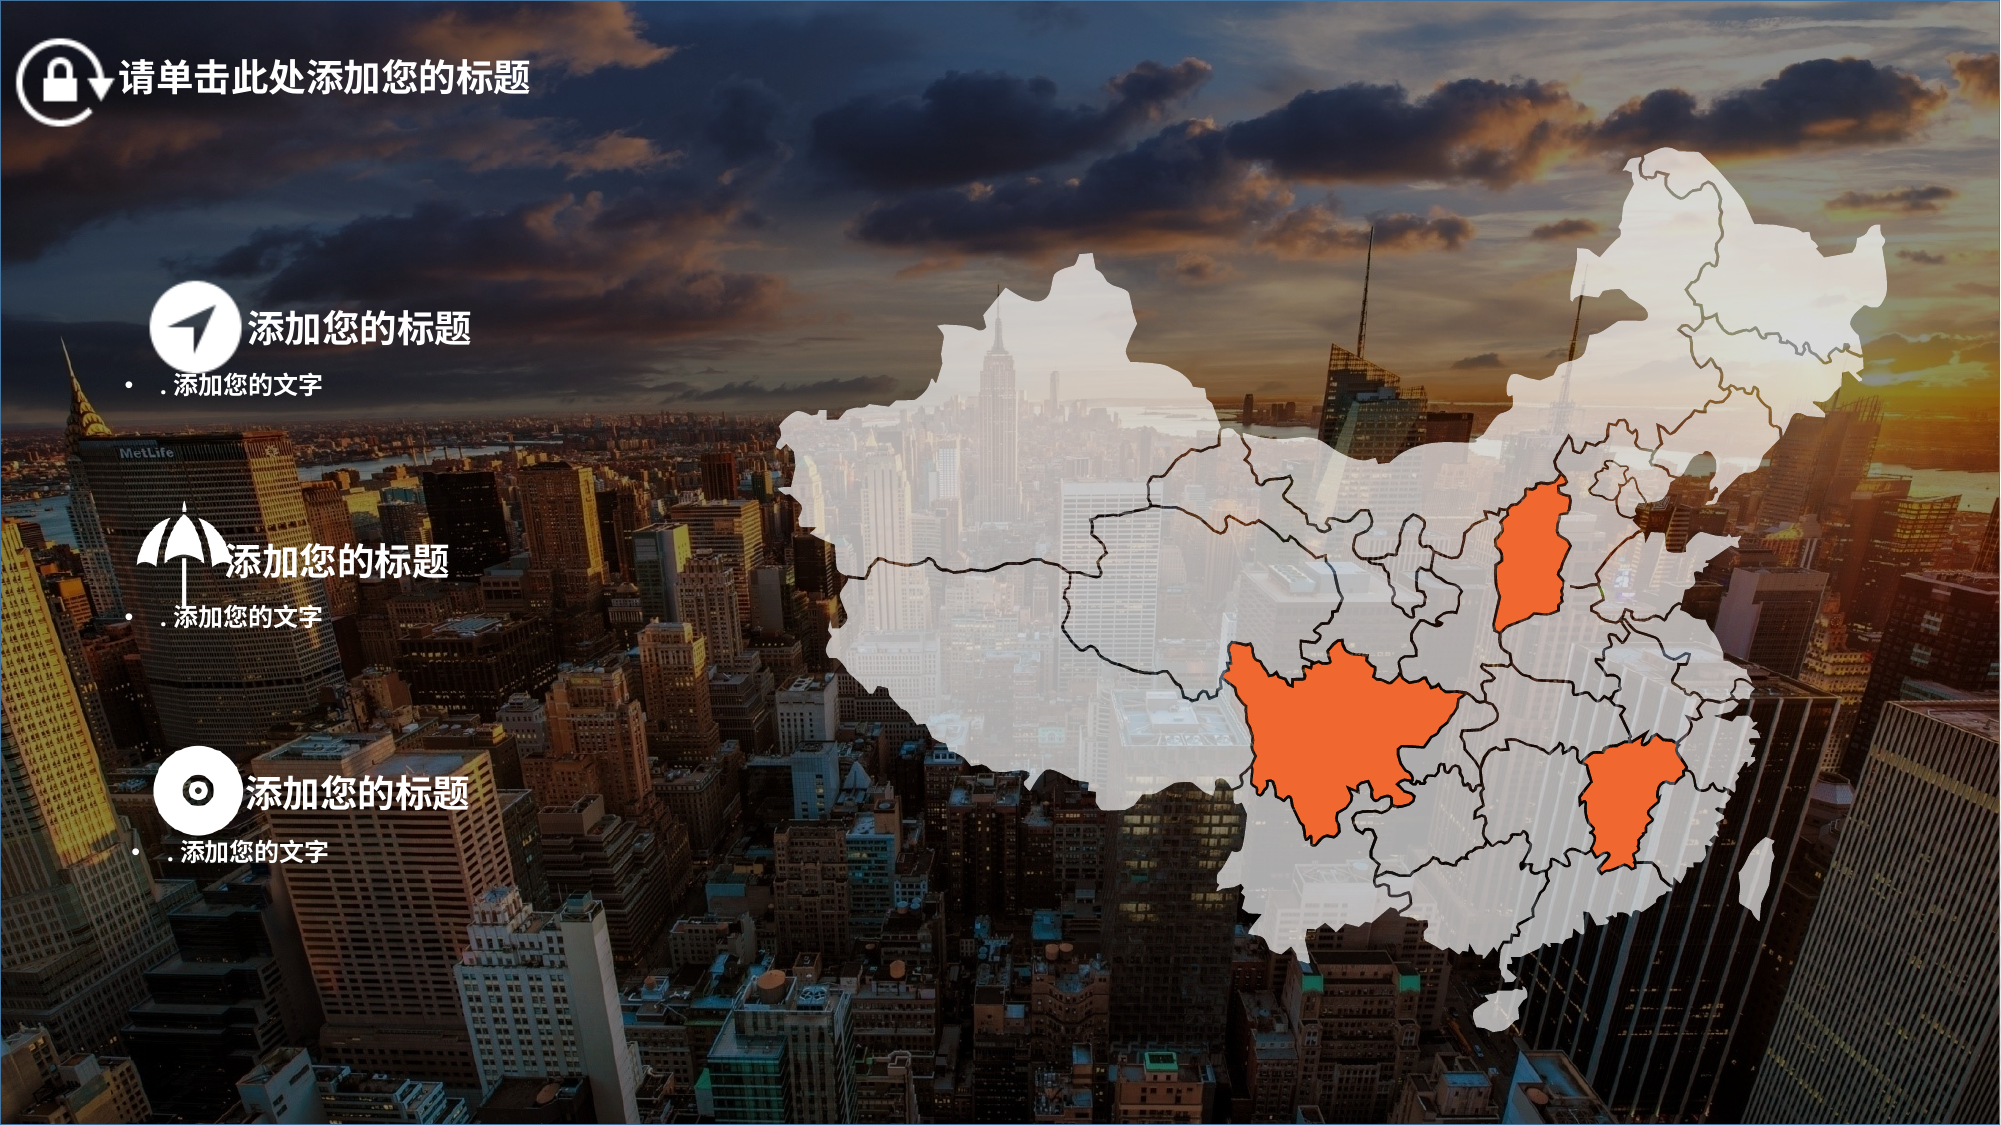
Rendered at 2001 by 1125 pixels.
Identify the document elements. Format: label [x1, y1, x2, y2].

text_box [775, 146, 1888, 1032]
text_box [0, 0, 2000, 1125]
text_box [109, 298, 726, 966]
picture [131, 478, 238, 629]
text_box [0, 0, 615, 173]
picture [135, 727, 261, 853]
picture [119, 250, 275, 407]
